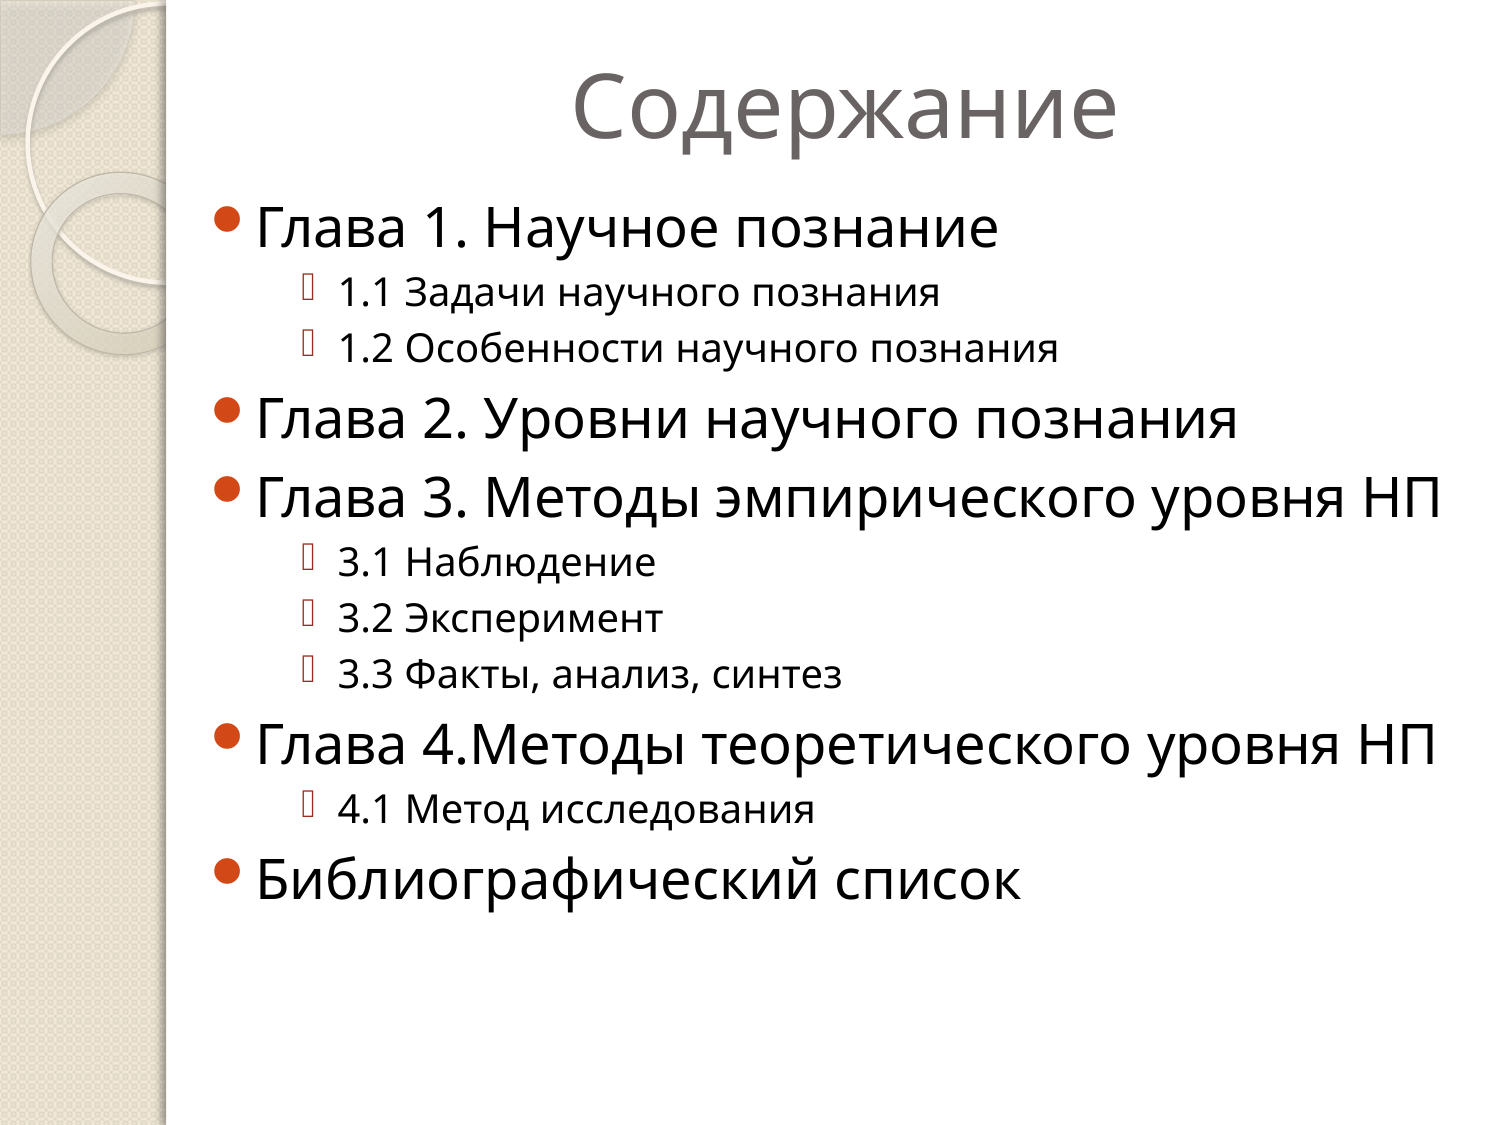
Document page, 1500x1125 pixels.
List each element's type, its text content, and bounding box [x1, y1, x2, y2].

title Содержание [230, 30, 1461, 174]
list Глава 1. Научное познание 1.1 Задачи научного познания 1.2 Особенности научного познания Глава 2. Уровни научного познания Глава 3. Методы эмпирического уровня НП 3.1 Наблюдение 3.2 Эксперимент 3.3 Факты, анализ, синтез Глава 4.Методы теоретического уровня НП 4.1 Метод исследования Библиографический список [183, 184, 1466, 1025]
